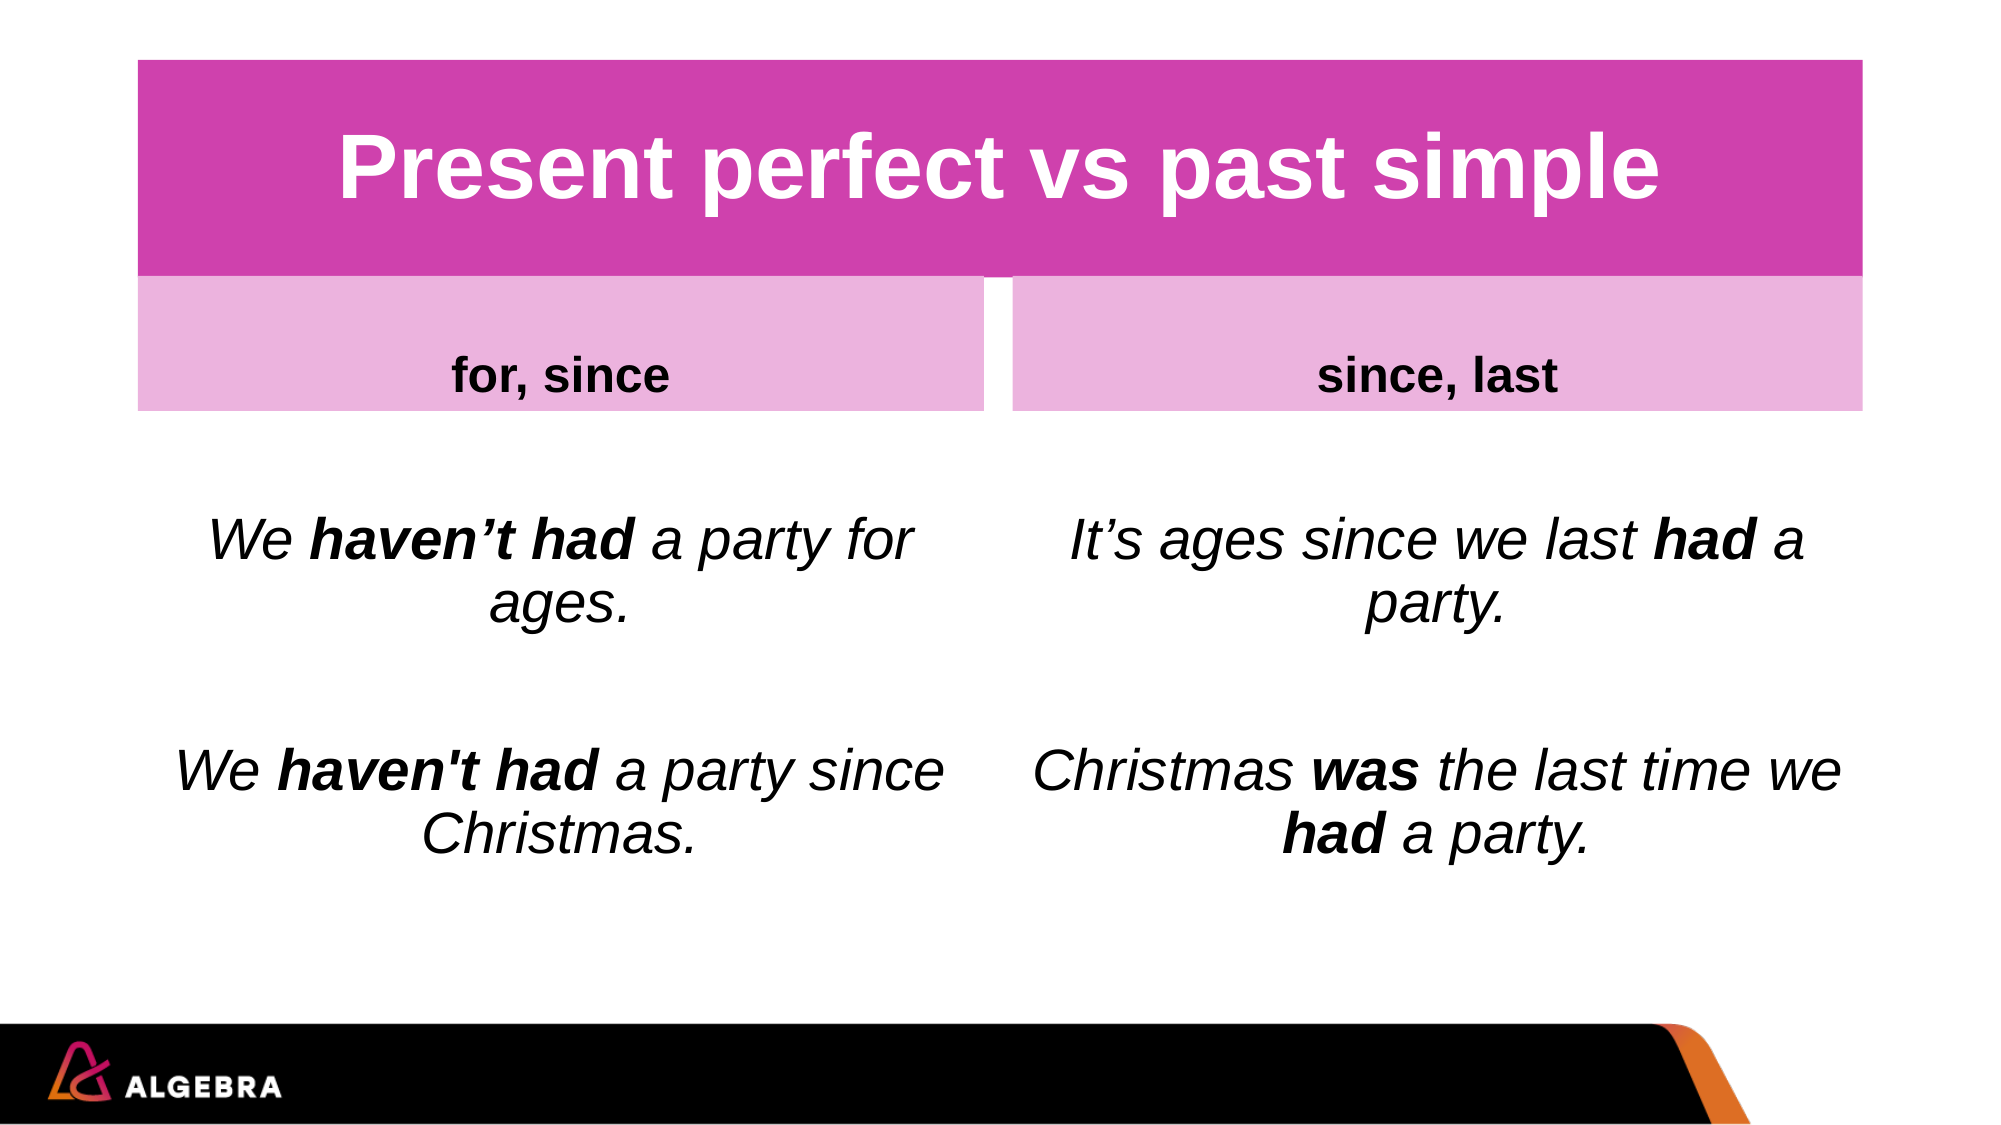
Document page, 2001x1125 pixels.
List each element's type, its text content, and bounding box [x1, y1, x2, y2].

list We haven’t had a party for ages. We haven't had a party since Christmas. [137, 410, 984, 1016]
title Present perfect vs past simple [137, 59, 1863, 278]
list It’s ages since we last had a party. Christmas was the last time we had a party. [1012, 410, 1863, 1016]
list for, since [137, 275, 984, 410]
list since, last [1012, 275, 1863, 410]
picture [0, 1023, 1958, 1125]
